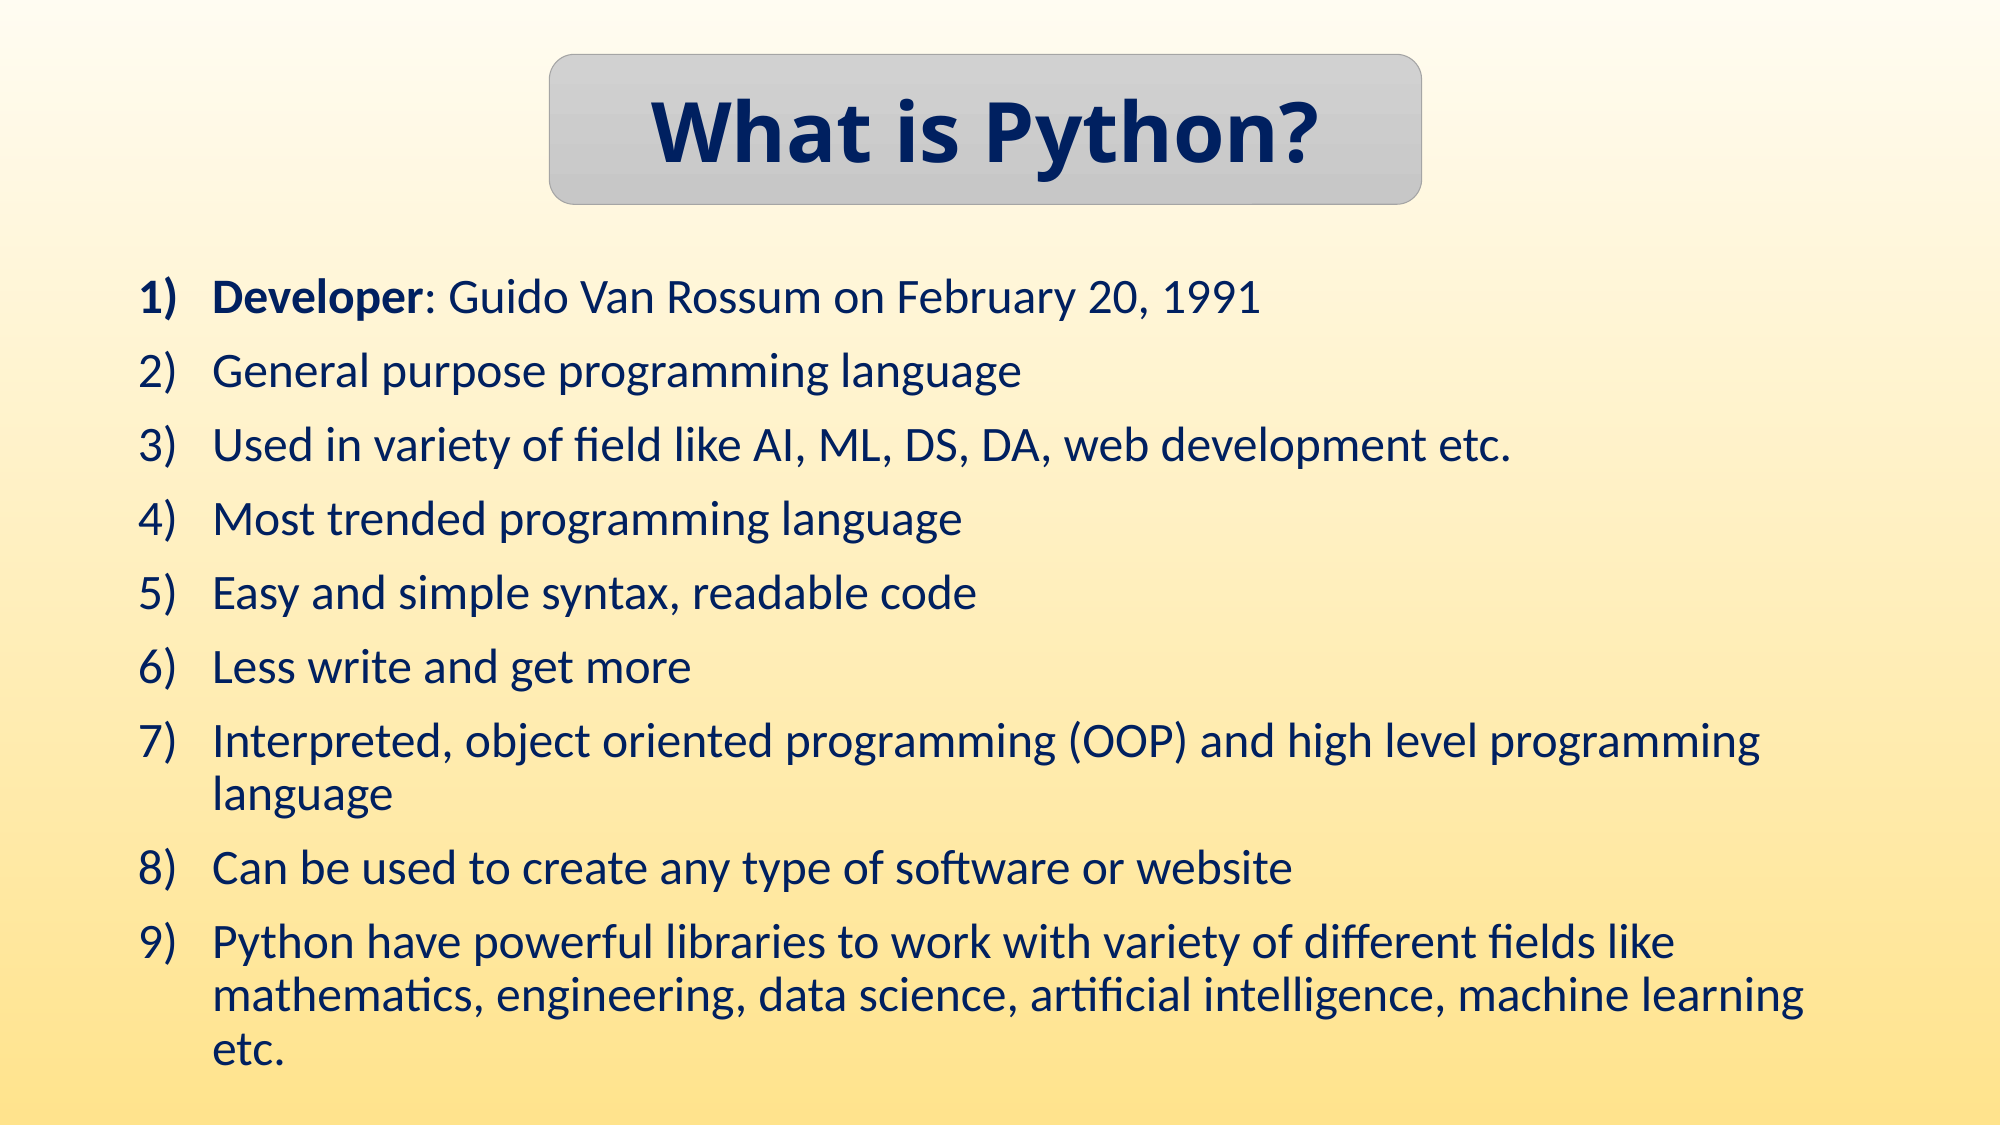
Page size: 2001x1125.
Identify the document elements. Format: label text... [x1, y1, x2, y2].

list Developer: Guido Van Rossum on February 20, 1991 General purpose programming language Used in variety of field like AI, ML, DS, DA, web development etc. Most trended programming language Easy and simple syntax, readable code Less write and get more Interpreted, object oriented programming (OOP) and high level programming language Can be used to create any type of software or website Python have powerful libraries to work with variety of different fields like mathematics, engineering, data science, artificial intelligence, machine learning etc. [122, 263, 1848, 1090]
text_box What is Python? [548, 53, 1423, 205]
